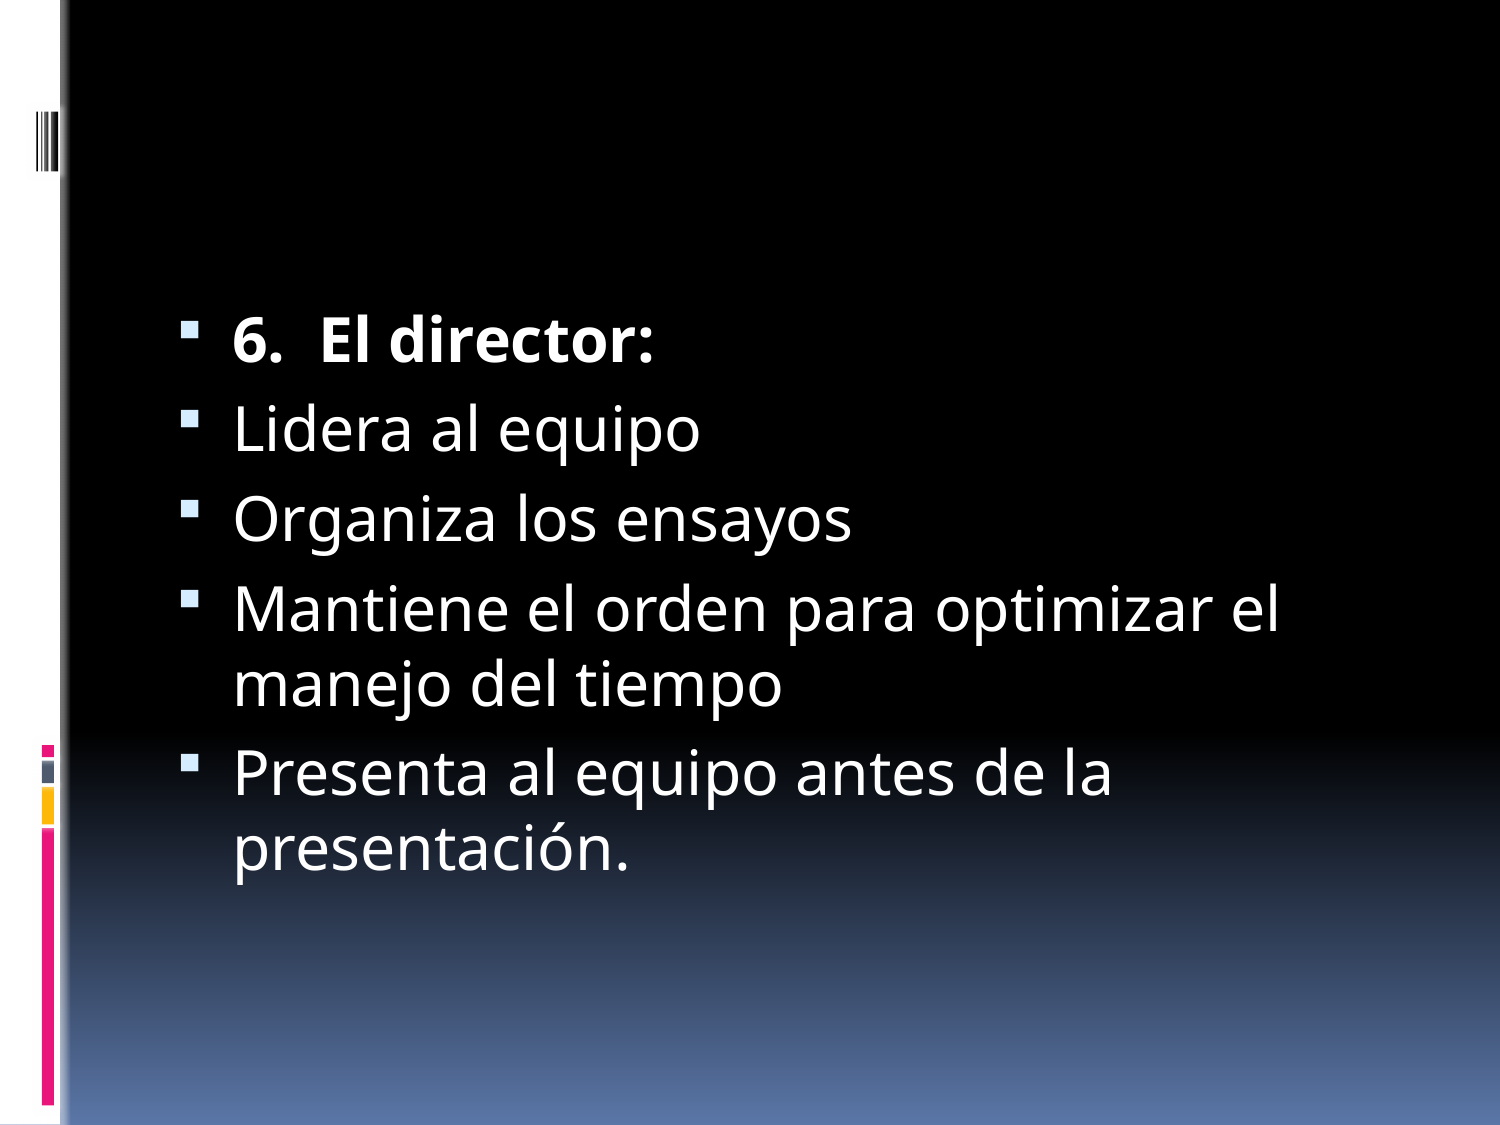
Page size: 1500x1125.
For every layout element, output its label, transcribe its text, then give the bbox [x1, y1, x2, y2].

list 6. El director: Lidera al equipo Organiza los ensayos Mantiene el orden para optimizar el manejo del tiempo Presenta al equipo antes de la presentación. [150, 292, 1425, 1043]
